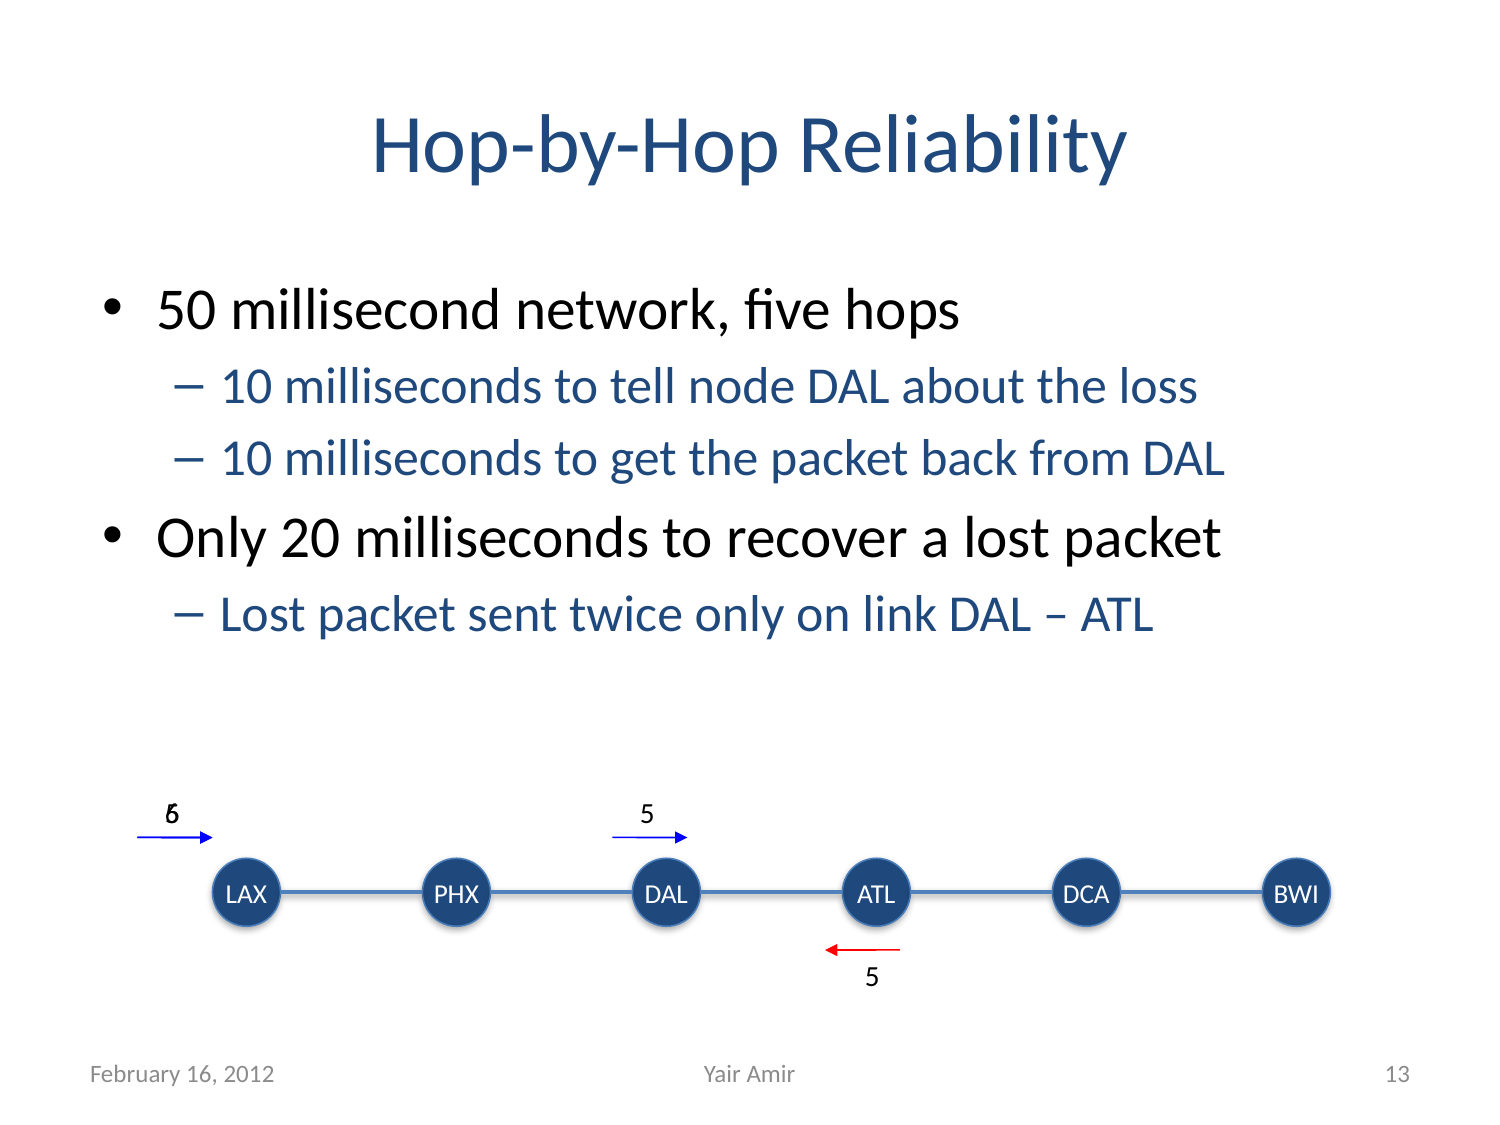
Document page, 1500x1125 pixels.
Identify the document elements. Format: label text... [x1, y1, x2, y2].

title Hop-by-Hop Reliability [75, 45, 1425, 233]
list 50 millisecond network, five hops 10 milliseconds to tell node DAL about the loss 10 milliseconds to get the packet back from DAL Only 20 milliseconds to recover a lost packet Lost packet sent twice only on link DAL – ATL [87, 262, 1475, 650]
text_box DCA [1051, 857, 1122, 928]
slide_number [75, 1042, 425, 1103]
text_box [824, 949, 901, 1001]
text_box ATL [841, 857, 912, 928]
text_box DAL [631, 857, 702, 928]
text_box PHX [421, 857, 492, 928]
slide_number 13 [1074, 1042, 1425, 1103]
footer Yair Amir [512, 1042, 988, 1103]
text_box BWI [1261, 857, 1332, 928]
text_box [137, 787, 213, 838]
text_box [612, 787, 688, 838]
text_box LAX [211, 857, 282, 928]
